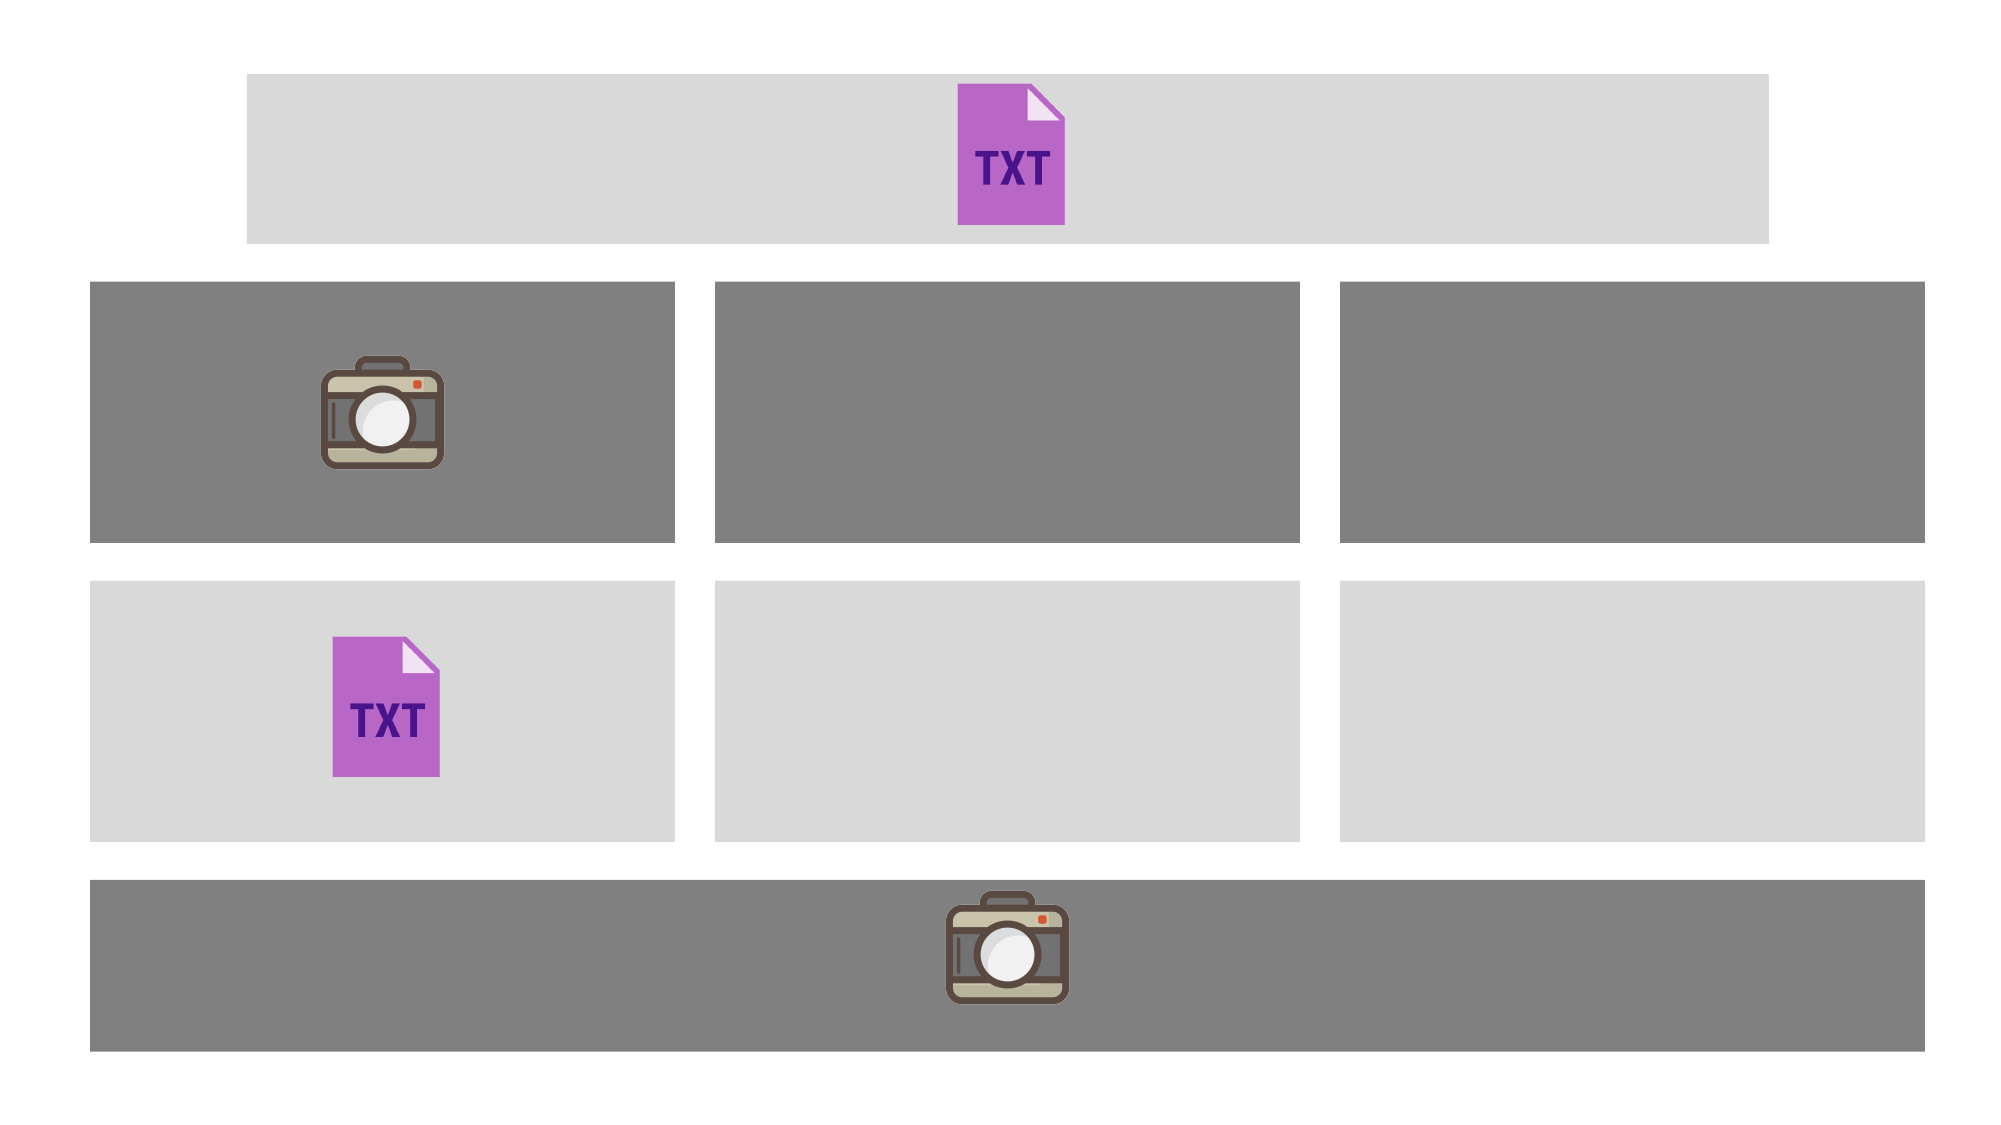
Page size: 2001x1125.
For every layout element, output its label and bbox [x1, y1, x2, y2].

text_box [89, 281, 676, 544]
text_box [246, 73, 1770, 245]
text_box [714, 580, 1301, 843]
picture [927, 73, 1088, 235]
picture [903, 843, 1112, 1052]
text_box [714, 281, 1301, 544]
picture [302, 626, 463, 787]
picture [278, 307, 487, 517]
text_box [1339, 580, 1926, 843]
text_box [89, 580, 676, 843]
text_box [89, 879, 1926, 1053]
text_box [1339, 281, 1926, 544]
